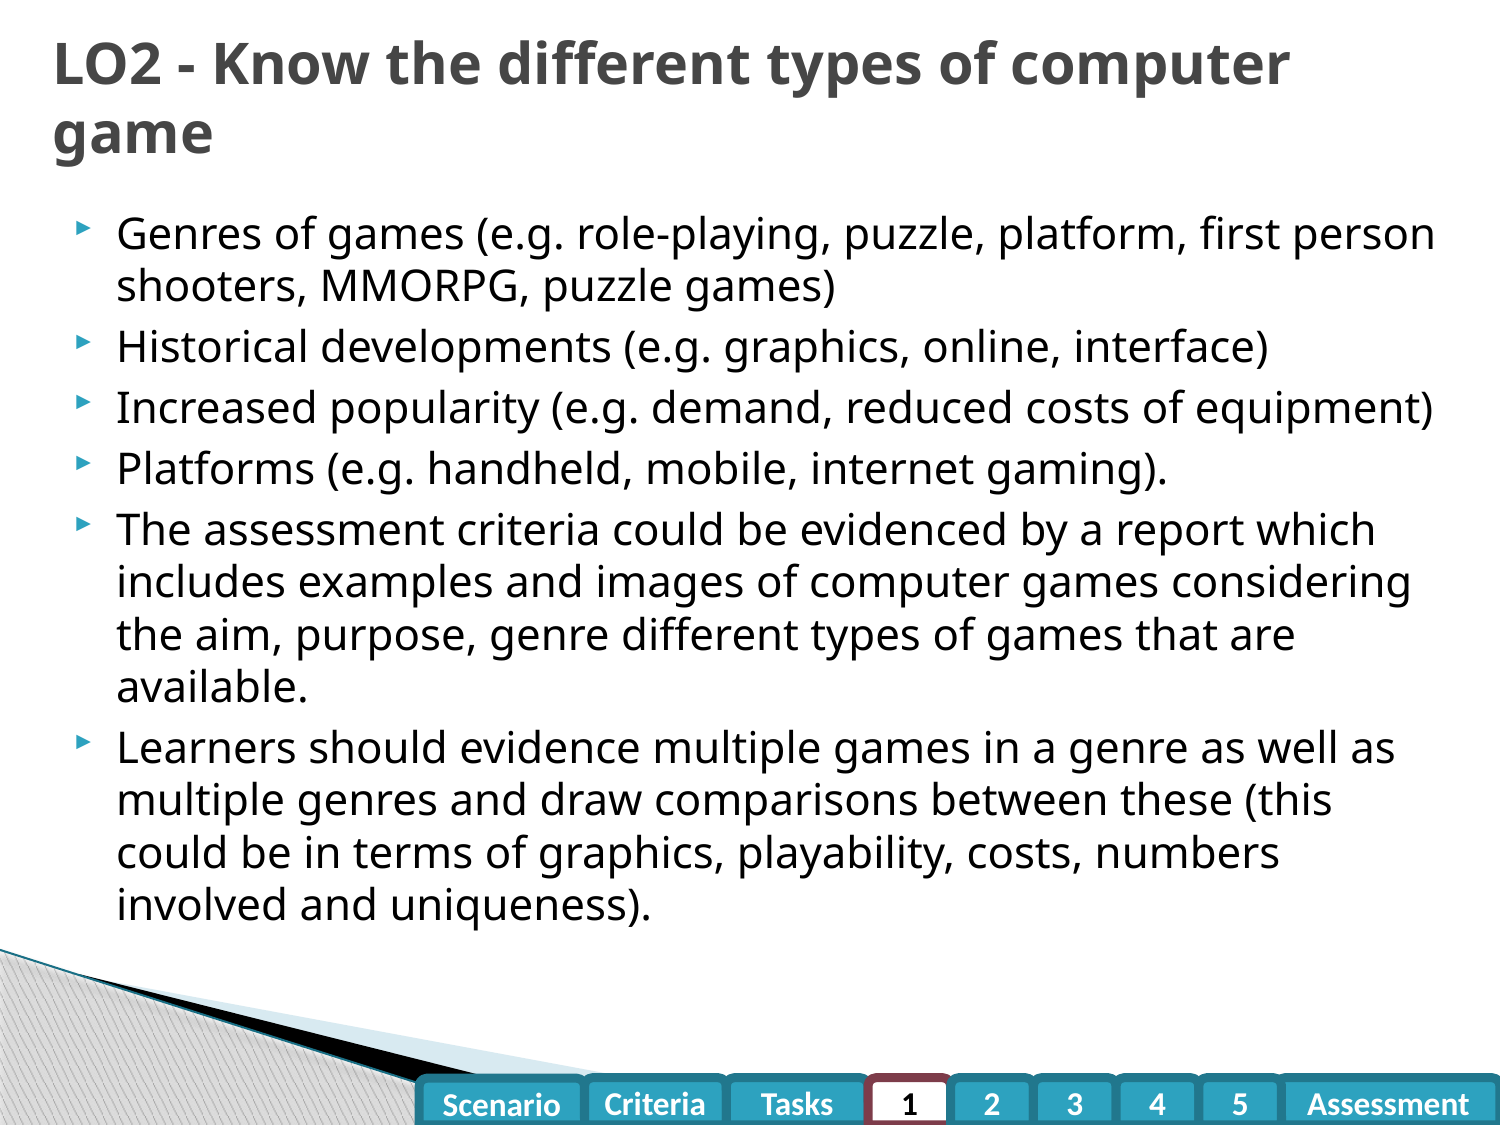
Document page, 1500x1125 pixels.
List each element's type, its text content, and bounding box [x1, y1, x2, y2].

text_box 1 [863, 1073, 951, 1125]
text_box Criteria [580, 1073, 726, 1125]
text_box 5 [1194, 1073, 1287, 1125]
text_box Tasks [721, 1073, 868, 1125]
text_box 3 [1028, 1073, 1116, 1125]
text_box Assessment [1280, 1073, 1500, 1125]
text_box 4 [1111, 1073, 1199, 1125]
list Genres of games (e.g. role-playing, puzzle, platform, first person shooters, MMORPG, puzzle games) Historical developments (e.g. graphics, online, interface) Increased popularity (e.g. demand, reduced costs of equipment) Platforms (e.g. handheld, mobile, internet gaming). The assessment criteria could be evidenced by a report which includes examples and images of computer games considering the aim, purpose, genre different types of games that are available. Learners should evidence multiple games in a genre as well as multiple genres and draw comparisons between these (this could be in terms of graphics, playability, costs, numbers involved and uniqueness). [41, 198, 1471, 1024]
text_box 2 [946, 1073, 1033, 1125]
title LO2 - Know the different types of computer game [37, 19, 1471, 173]
text_box Scenario [414, 1073, 584, 1125]
